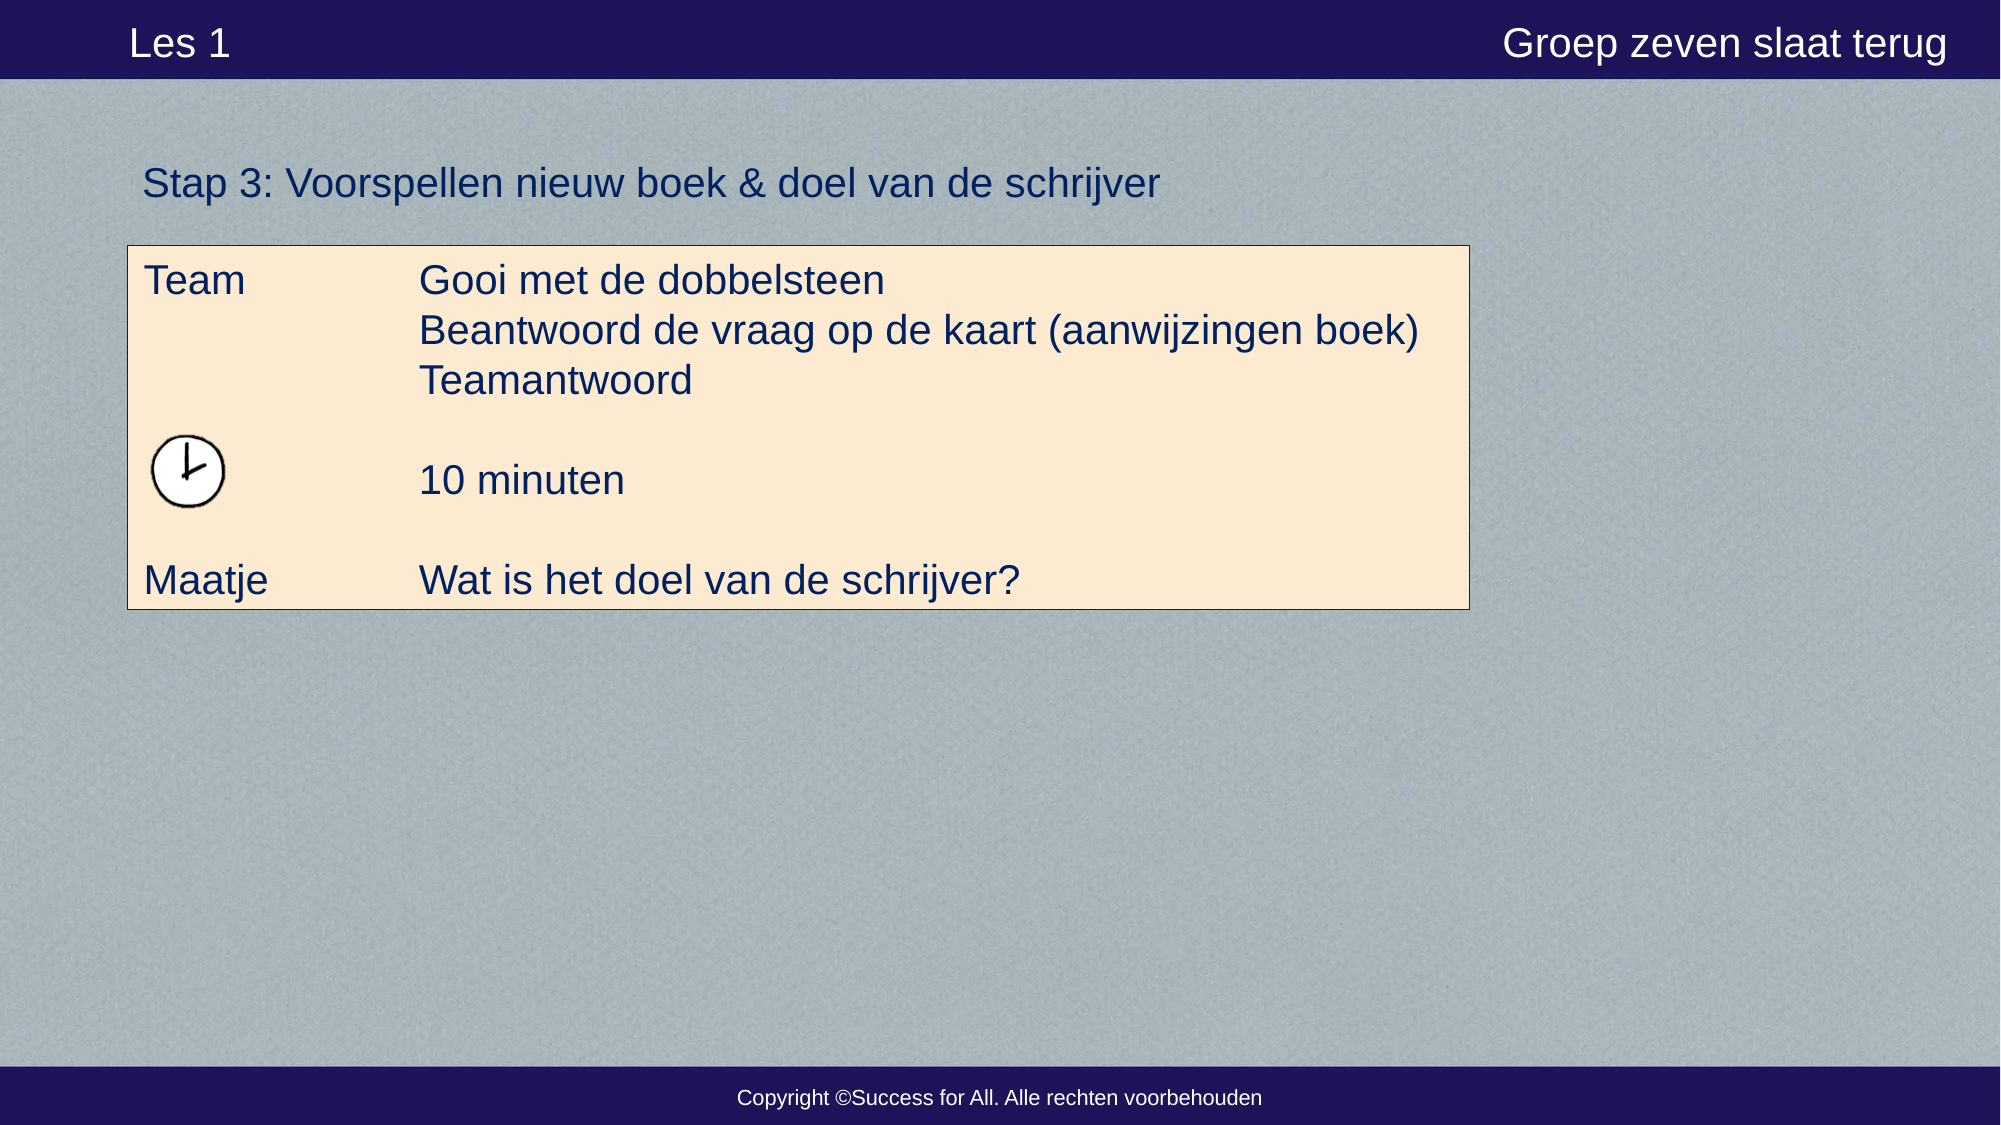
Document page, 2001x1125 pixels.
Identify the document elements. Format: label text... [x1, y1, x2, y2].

text_box Les 1 [114, 8, 354, 73]
text_box Copyright ©Success for All. Alle rechten voorbehouden [0, 1076, 2000, 1125]
text_box Team Gooi met de dobbelsteen Beantwoord de vraag op de kaart (aanwijzingen boek) Teamantwoord 10 minuten Maatje Wat is het doel van de schrijver? [127, 245, 1470, 610]
text_box Stap 3: Voorspellen nieuw boek & doel van de schrijver [127, 148, 1648, 214]
picture [0, 0, 2001, 1125]
text_box Groep zeven slaat terug [786, 8, 1963, 123]
